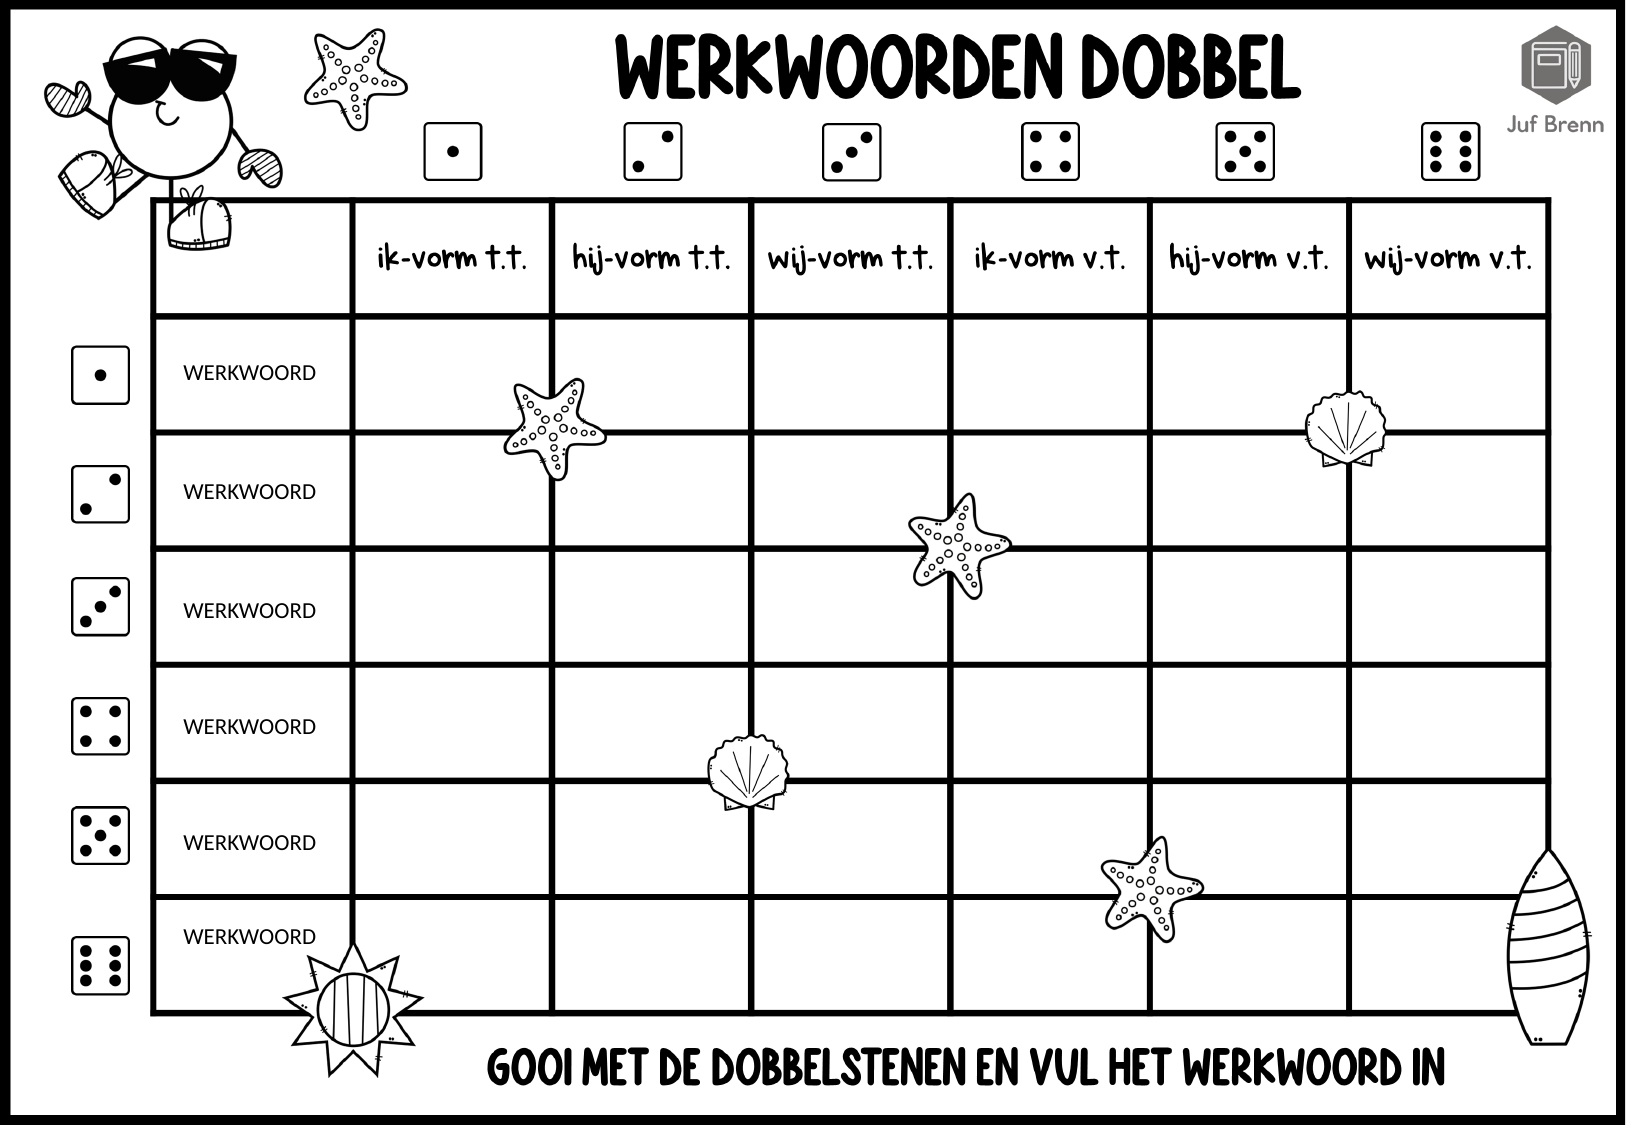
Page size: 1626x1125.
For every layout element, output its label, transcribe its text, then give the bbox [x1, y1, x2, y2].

text_box WERKWOORD [166, 819, 334, 863]
text_box WERKWOORD [166, 704, 334, 747]
picture [0, 0, 1626, 1125]
text_box WERKWOORD [166, 914, 334, 957]
text_box WERKWOORD [166, 469, 334, 512]
text_box WERKWOORD [166, 588, 334, 631]
text_box WERKWOORD [166, 350, 334, 393]
